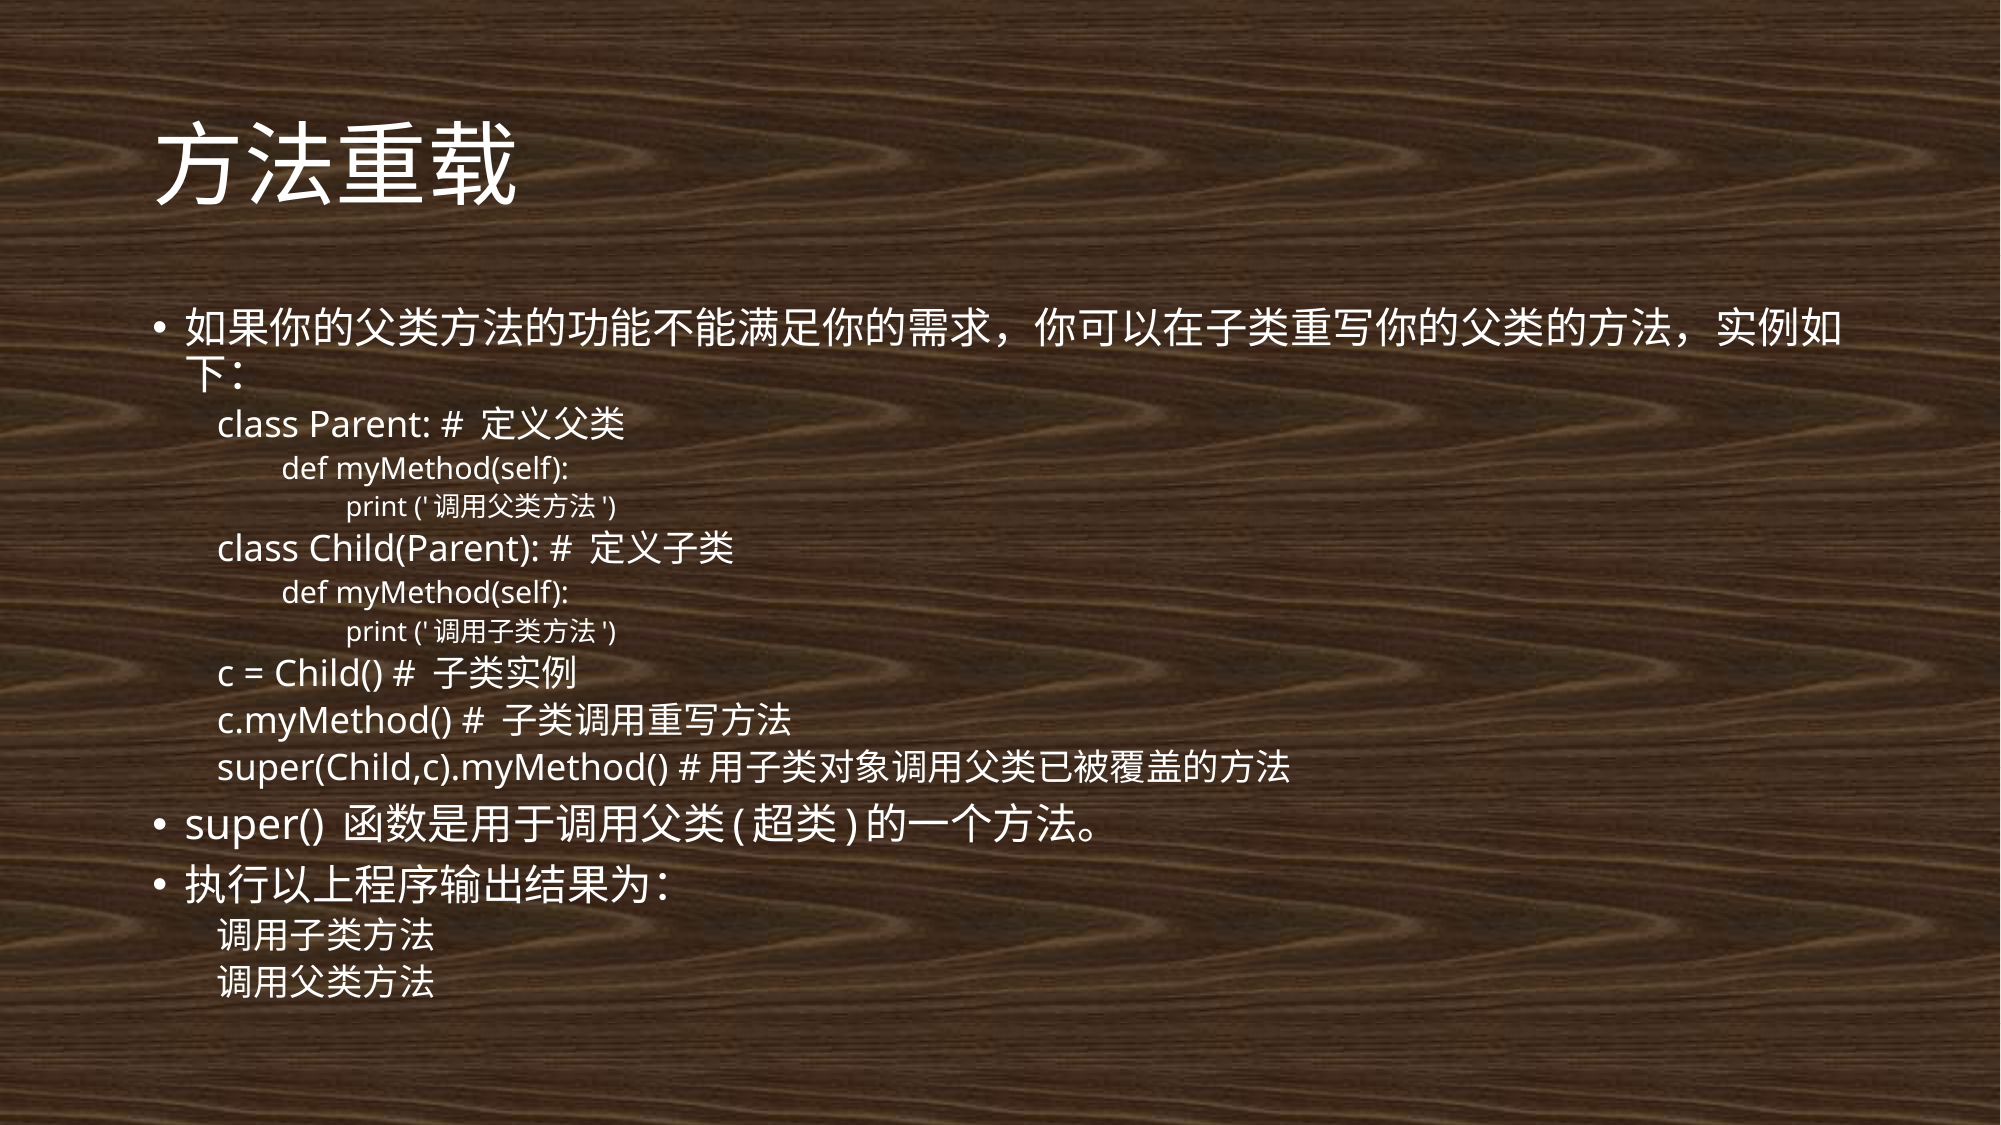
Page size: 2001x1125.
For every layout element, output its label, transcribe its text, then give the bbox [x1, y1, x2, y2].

title 方法重载 [137, 59, 1863, 278]
picture [0, 0, 2001, 1125]
list 如果你的父类方法的功能不能满足你的需求，你可以在子类重写你的父类的方法，实例如下： class Parent: # 定义父类 def myMethod(self): print ('调用父类方法') class Child(Parent): # 定义子类 def myMethod(self): print ('调用子类方法') c = Child() # 子类实例 c.myMethod() # 子类调用重写方法 super(Child,c).myMethod() #用子类对象调用父类已被覆盖的方法 super() 函数是用于调用父类(超类)的一个方法。 执行以上程序输出结果为： 调用子类方法 调用父类方法 [137, 299, 1863, 1014]
